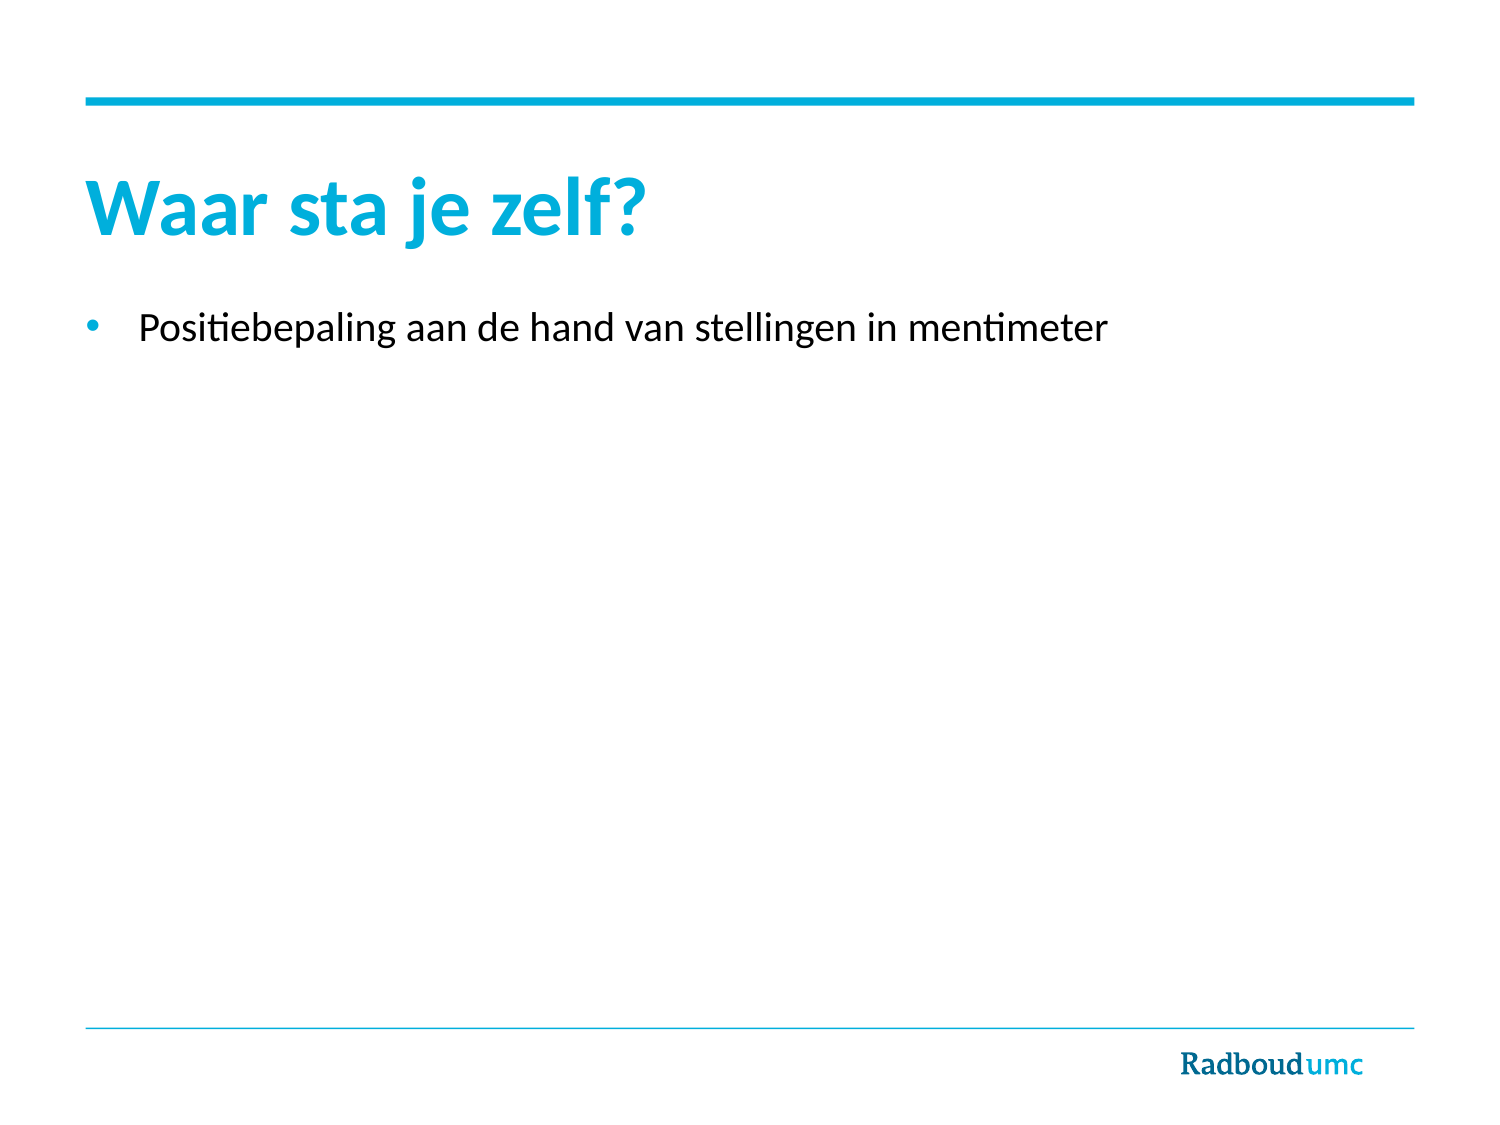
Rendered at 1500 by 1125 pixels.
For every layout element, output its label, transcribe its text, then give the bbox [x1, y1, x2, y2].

title Waar sta je zelf? [85, 164, 1415, 253]
list Positiebepaling aan de hand van stellingen in mentimeter [85, 297, 1415, 975]
